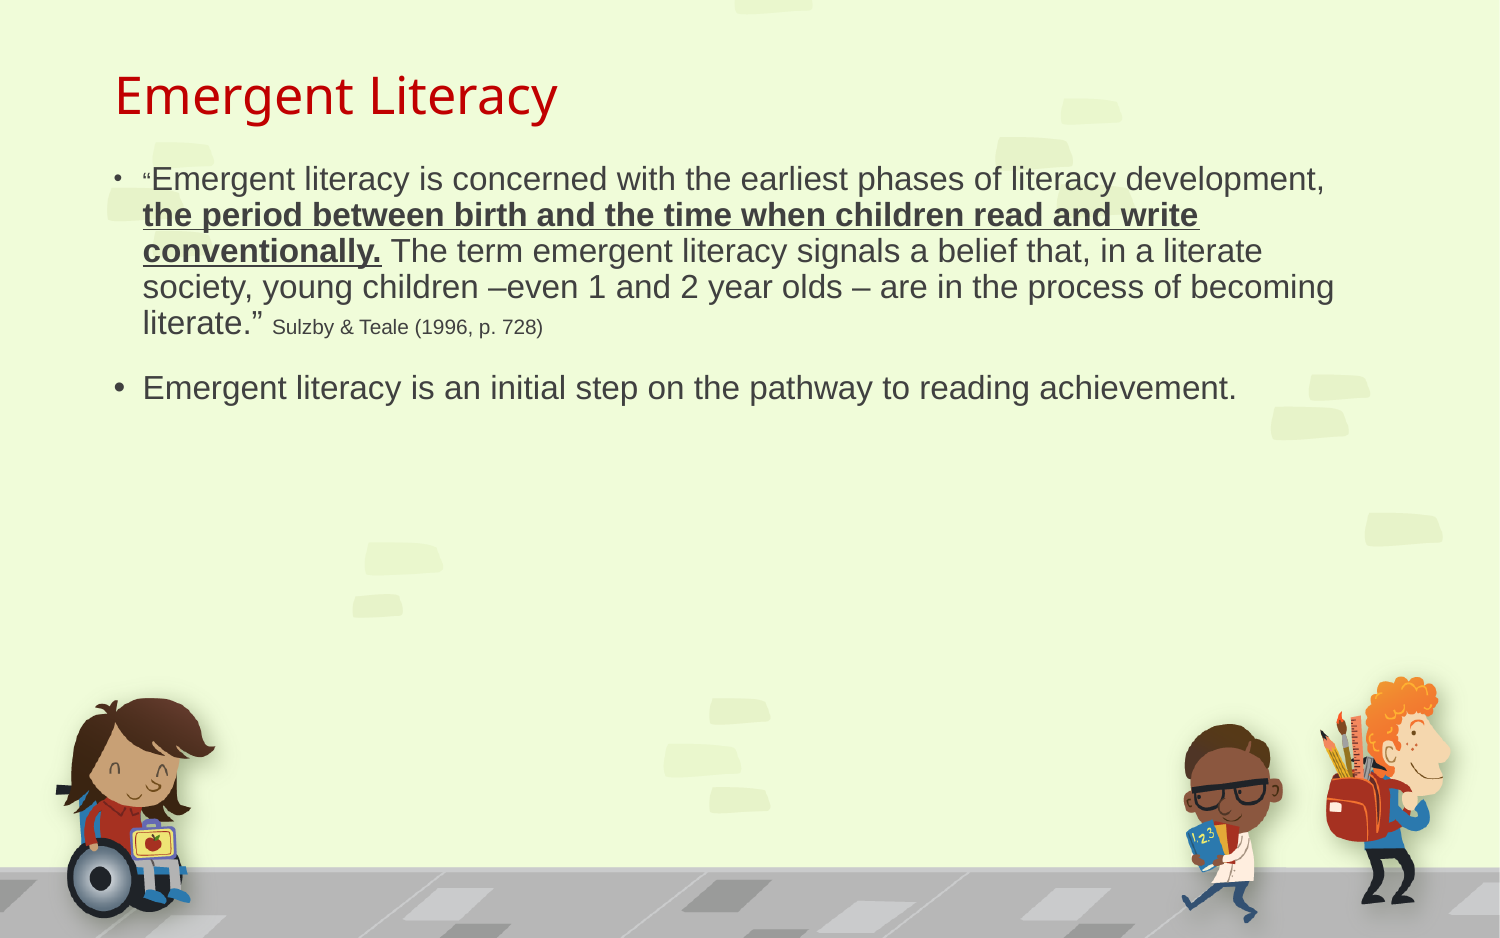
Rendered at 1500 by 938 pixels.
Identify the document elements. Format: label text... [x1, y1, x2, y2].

picture [0, 0, 1500, 938]
list “Emergent literacy is concerned with the earliest phases of literacy development, the period between birth and the time when children read and write conventionally. The term emergent literacy signals a belief that, in a literate society, young children –even 1 and 2 year olds – are in the process of becoming literate.” Sulzby & Teale (1996, p. 728) Emergent literacy is an initial step on the pathway to reading achievement. [101, 156, 1363, 632]
title Emergent Literacy [103, 50, 1313, 132]
